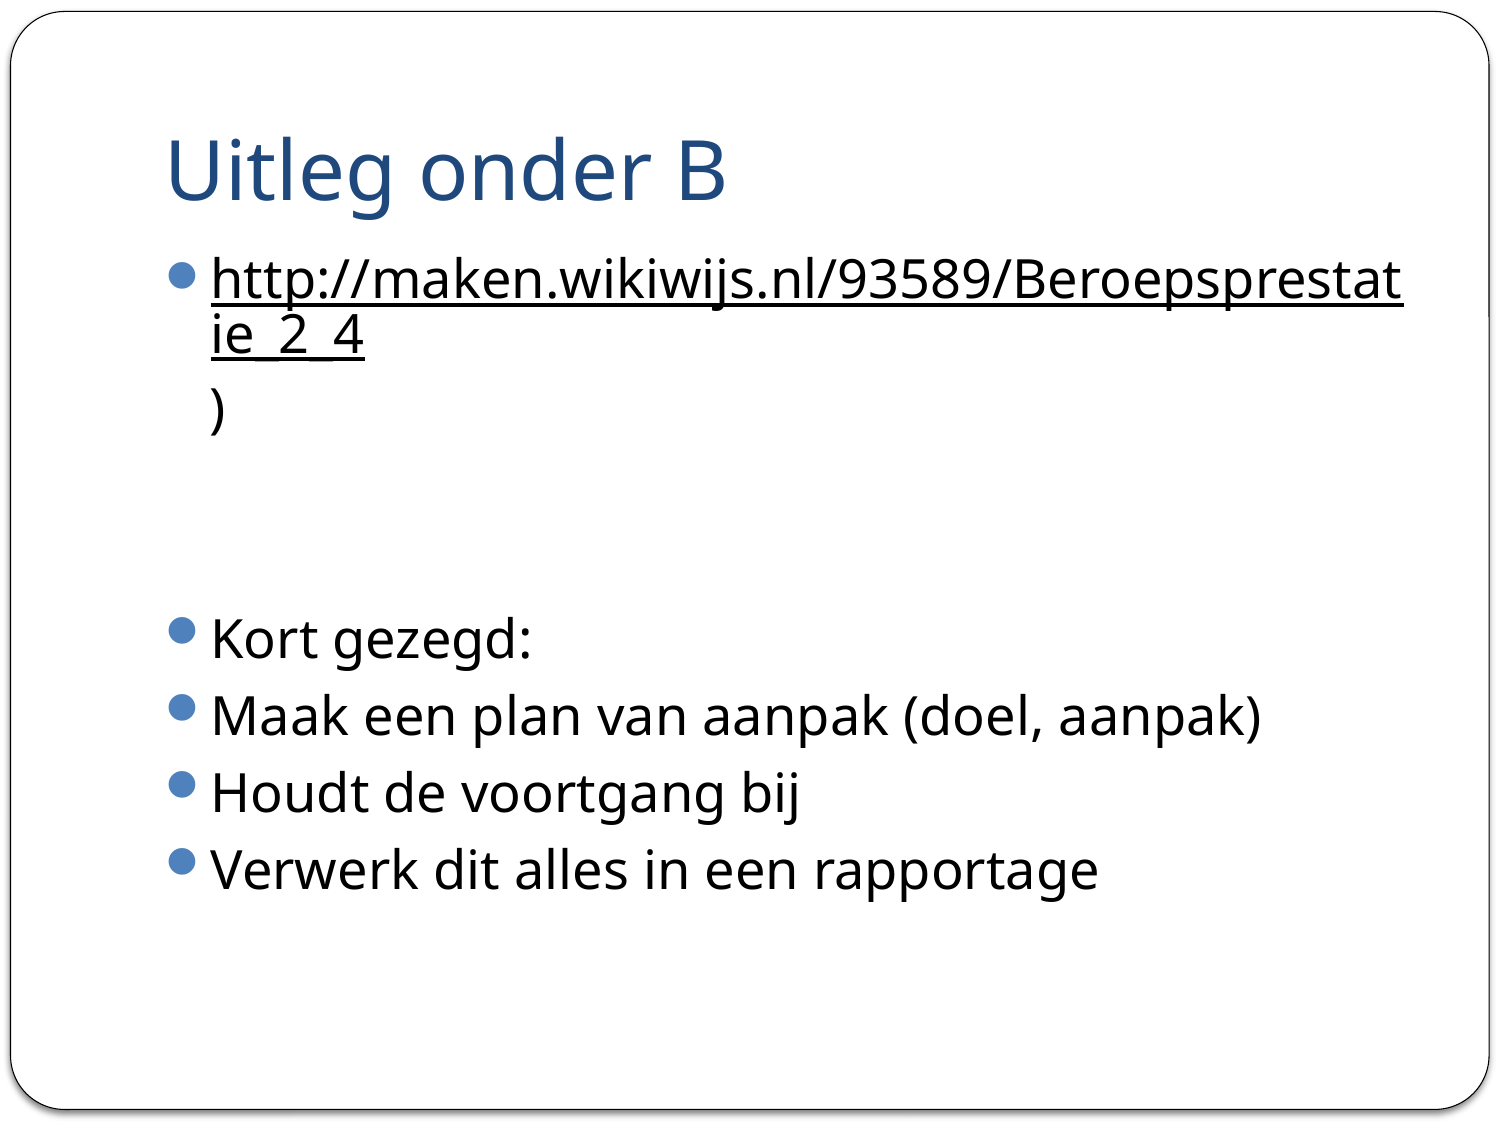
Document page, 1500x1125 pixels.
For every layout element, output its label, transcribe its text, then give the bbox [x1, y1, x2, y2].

list http://maken.wikiwijs.nl/93589/Beroepsprestatie_2_4) Kort gezegd: Maak een plan van aanpak (doel, aanpak) Houdt de voortgang bij Verwerk dit alles in een rapportage [150, 237, 1425, 988]
title Uitleg onder B [150, 45, 1425, 233]
